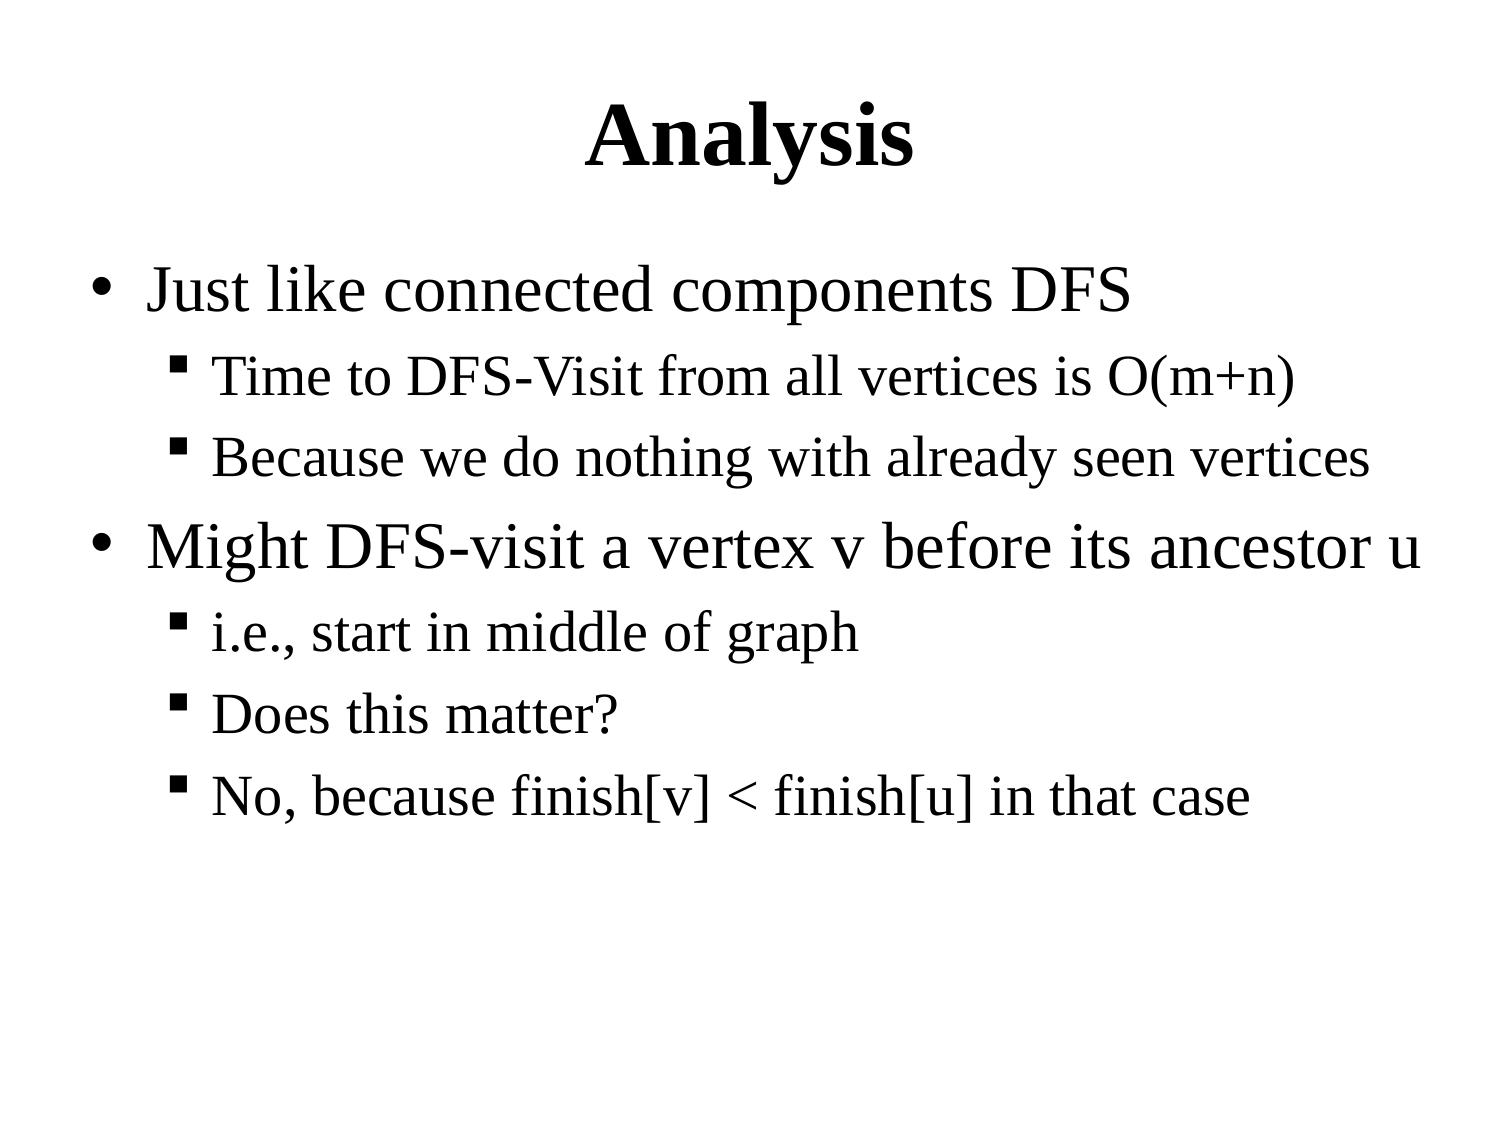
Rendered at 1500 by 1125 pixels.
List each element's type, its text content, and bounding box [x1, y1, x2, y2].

title Analysis [75, 45, 1425, 213]
list Just like connected components DFS Time to DFS-Visit from all vertices is O(m+n) Because we do nothing with already seen vertices Might DFS-visit a vertex v before its ancestor u i.e., start in middle of graph Does this matter? No, because finish[v] < finish[u] in that case [75, 237, 1475, 1088]
